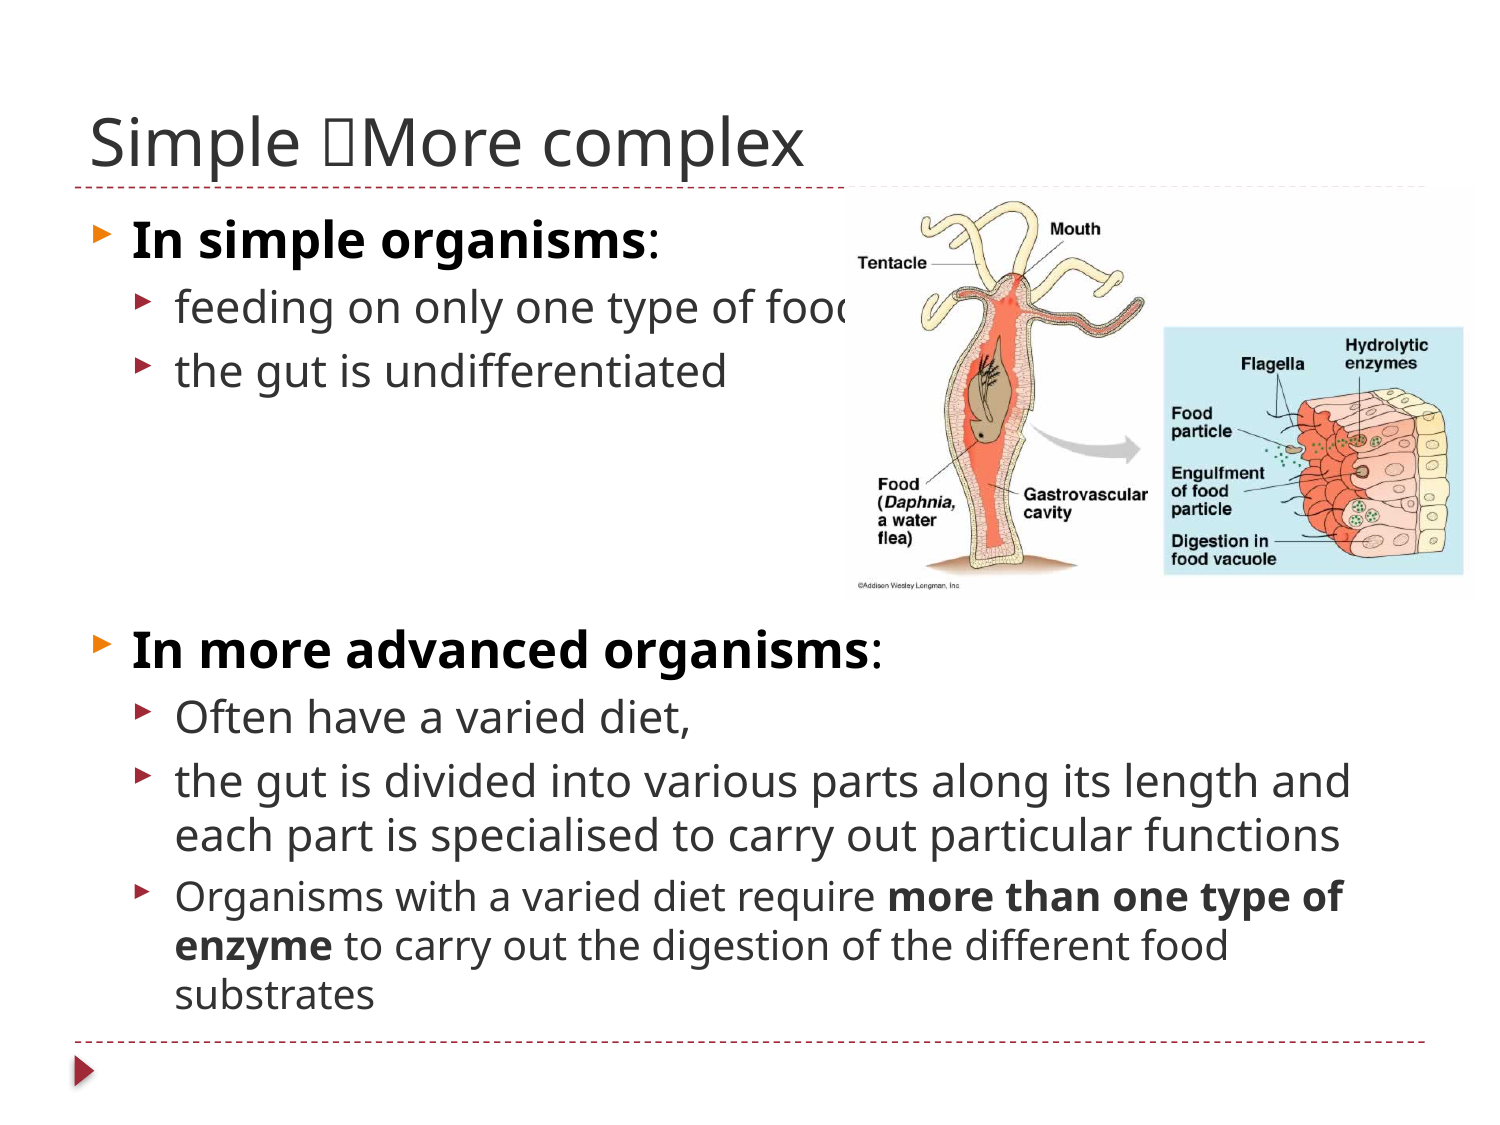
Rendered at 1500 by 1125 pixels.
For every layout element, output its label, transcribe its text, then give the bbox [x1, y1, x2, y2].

picture [844, 187, 1476, 601]
list In simple organisms: feeding on only one type of food the gut is undifferentiated In more advanced organisms: Often have a varied diet, the gut is divided into various parts along its length and each part is specialised to carry out particular functions Organisms with a varied diet require more than one type of enzyme to carry out the digestion of the different food substrates [75, 200, 1425, 1038]
title Simple More complex [75, 24, 1425, 188]
